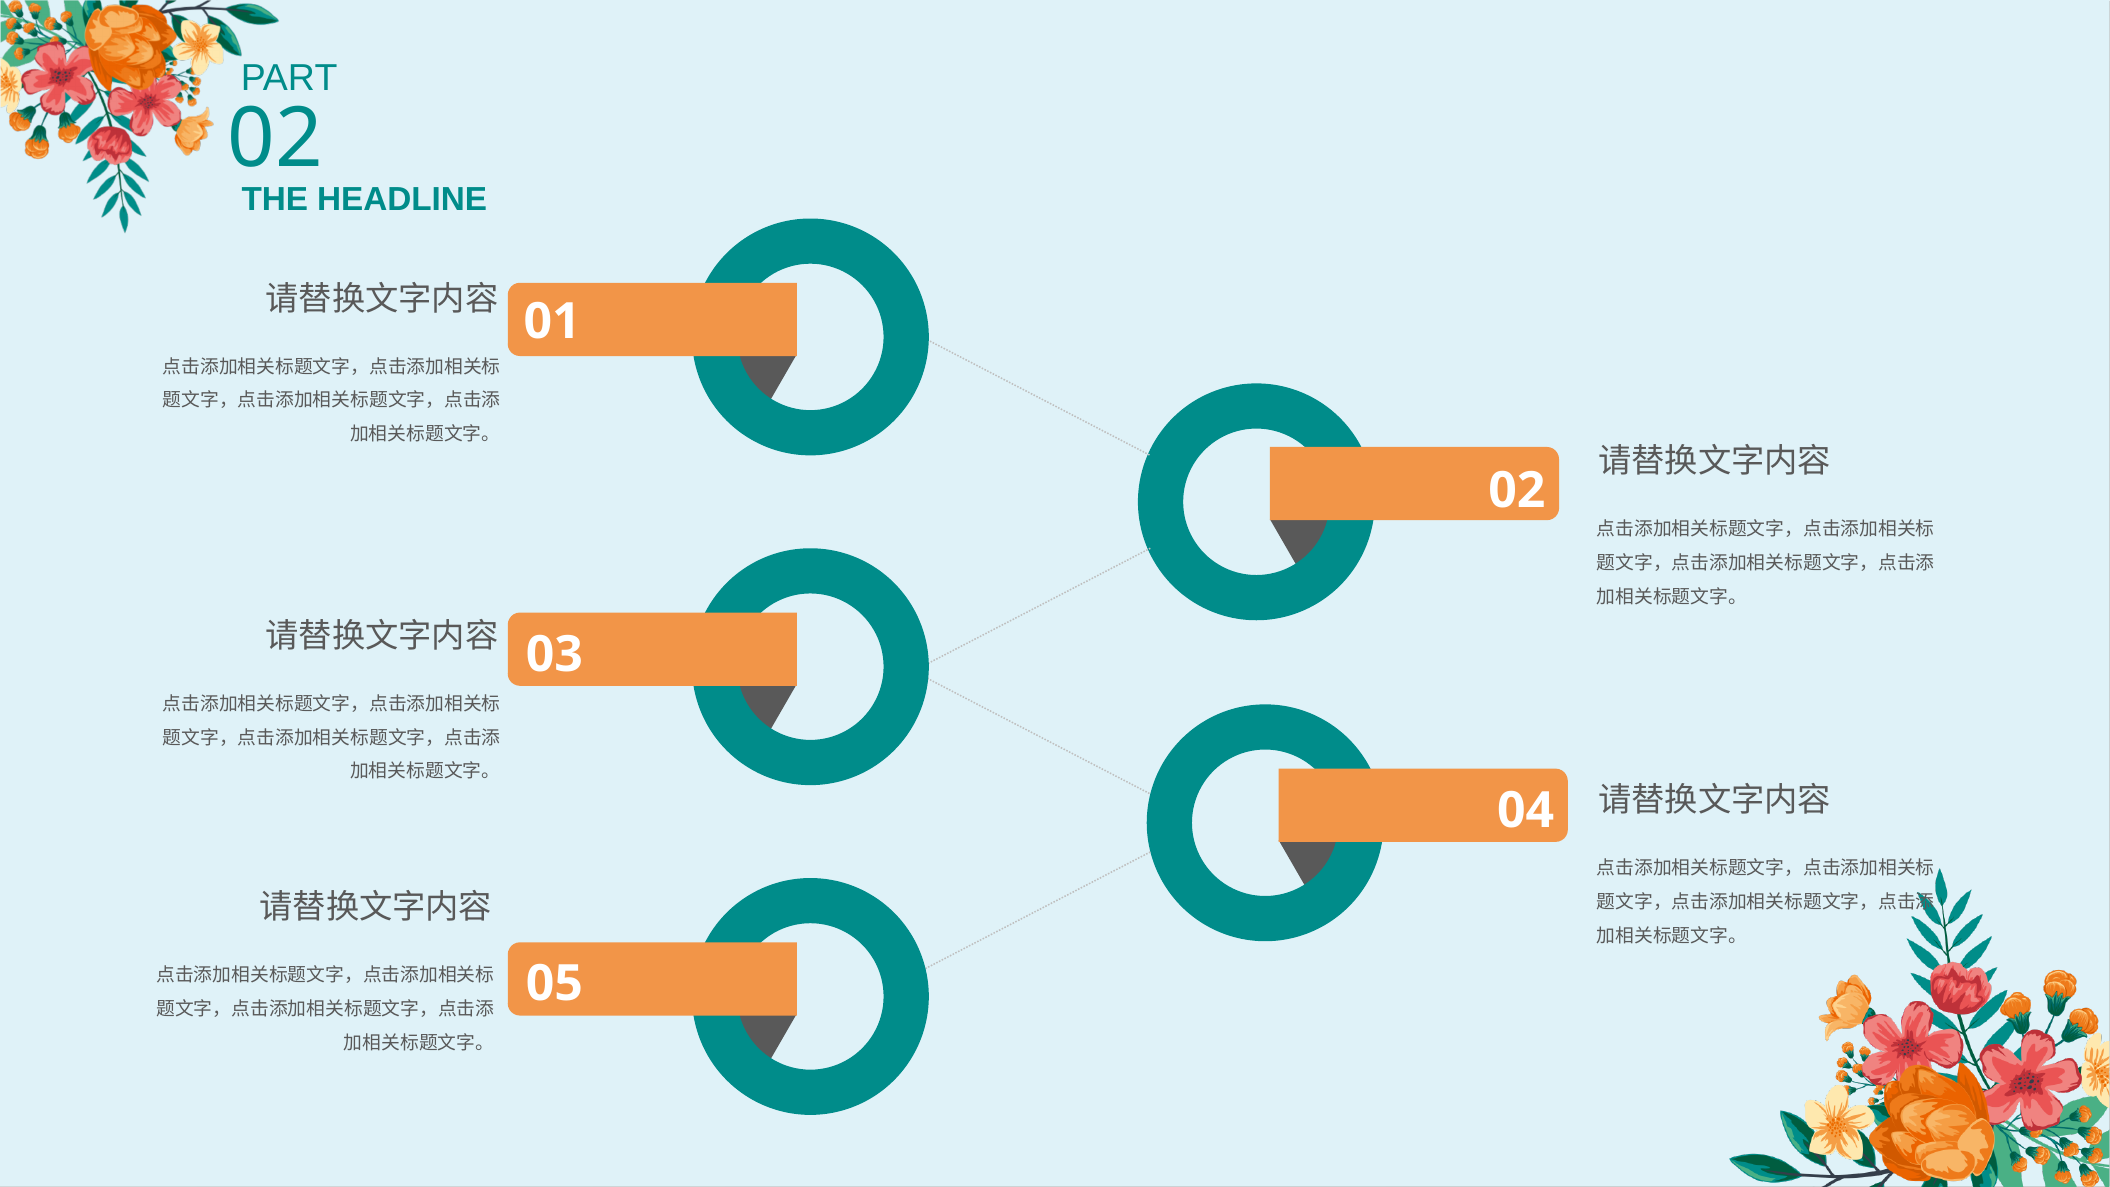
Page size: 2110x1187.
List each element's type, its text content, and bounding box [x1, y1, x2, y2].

text_box [742, 1012, 799, 1058]
picture [1725, 859, 2110, 1187]
text_box THE HEADLINE [226, 170, 503, 225]
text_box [921, 548, 1151, 667]
text_box [742, 357, 797, 398]
text_box PART [226, 45, 353, 106]
text_box 请替换文字内容 [250, 269, 514, 325]
text_box [1145, 703, 1384, 943]
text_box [1270, 446, 1560, 521]
picture [1, 1, 281, 239]
text_box [1269, 521, 1325, 563]
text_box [1278, 768, 1568, 842]
text_box [692, 217, 930, 457]
text_box 请替换文字内容 [1583, 771, 1847, 826]
text_box 02 [213, 75, 338, 191]
text_box [692, 876, 930, 1116]
text_box 点击添加相关标题文字，点击添加相关标题文字，点击添加相关标题文字，点击添加相关标题文字。 [130, 944, 509, 1061]
text_box 请替换文字内容 [1583, 432, 1847, 487]
text_box 点击添加相关标题文字，点击添加相关标题文字，点击添加相关标题文字，点击添加相关标题文字。 [1581, 498, 1961, 615]
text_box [921, 675, 1151, 794]
text_box 请替换文字内容 [244, 877, 507, 933]
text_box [921, 851, 1151, 971]
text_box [507, 942, 797, 1016]
text_box 点击添加相关标题文字，点击添加相关标题文字，点击添加相关标题文字，点击添加相关标题文字。 [136, 335, 515, 452]
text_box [921, 336, 1151, 456]
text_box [507, 282, 797, 357]
text_box 点击添加相关标题文字，点击添加相关标题文字，点击添加相关标题文字，点击添加相关标题文字。 [136, 673, 515, 790]
text_box 请替换文字内容 [250, 606, 514, 662]
text_box [1276, 839, 1334, 884]
text_box [692, 547, 930, 787]
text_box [507, 612, 797, 686]
text_box 点击添加相关标题文字，点击添加相关标题文字，点击添加相关标题文字，点击添加相关标题文字。 [1581, 837, 1961, 954]
text_box [742, 682, 799, 728]
text_box [1136, 382, 1375, 622]
